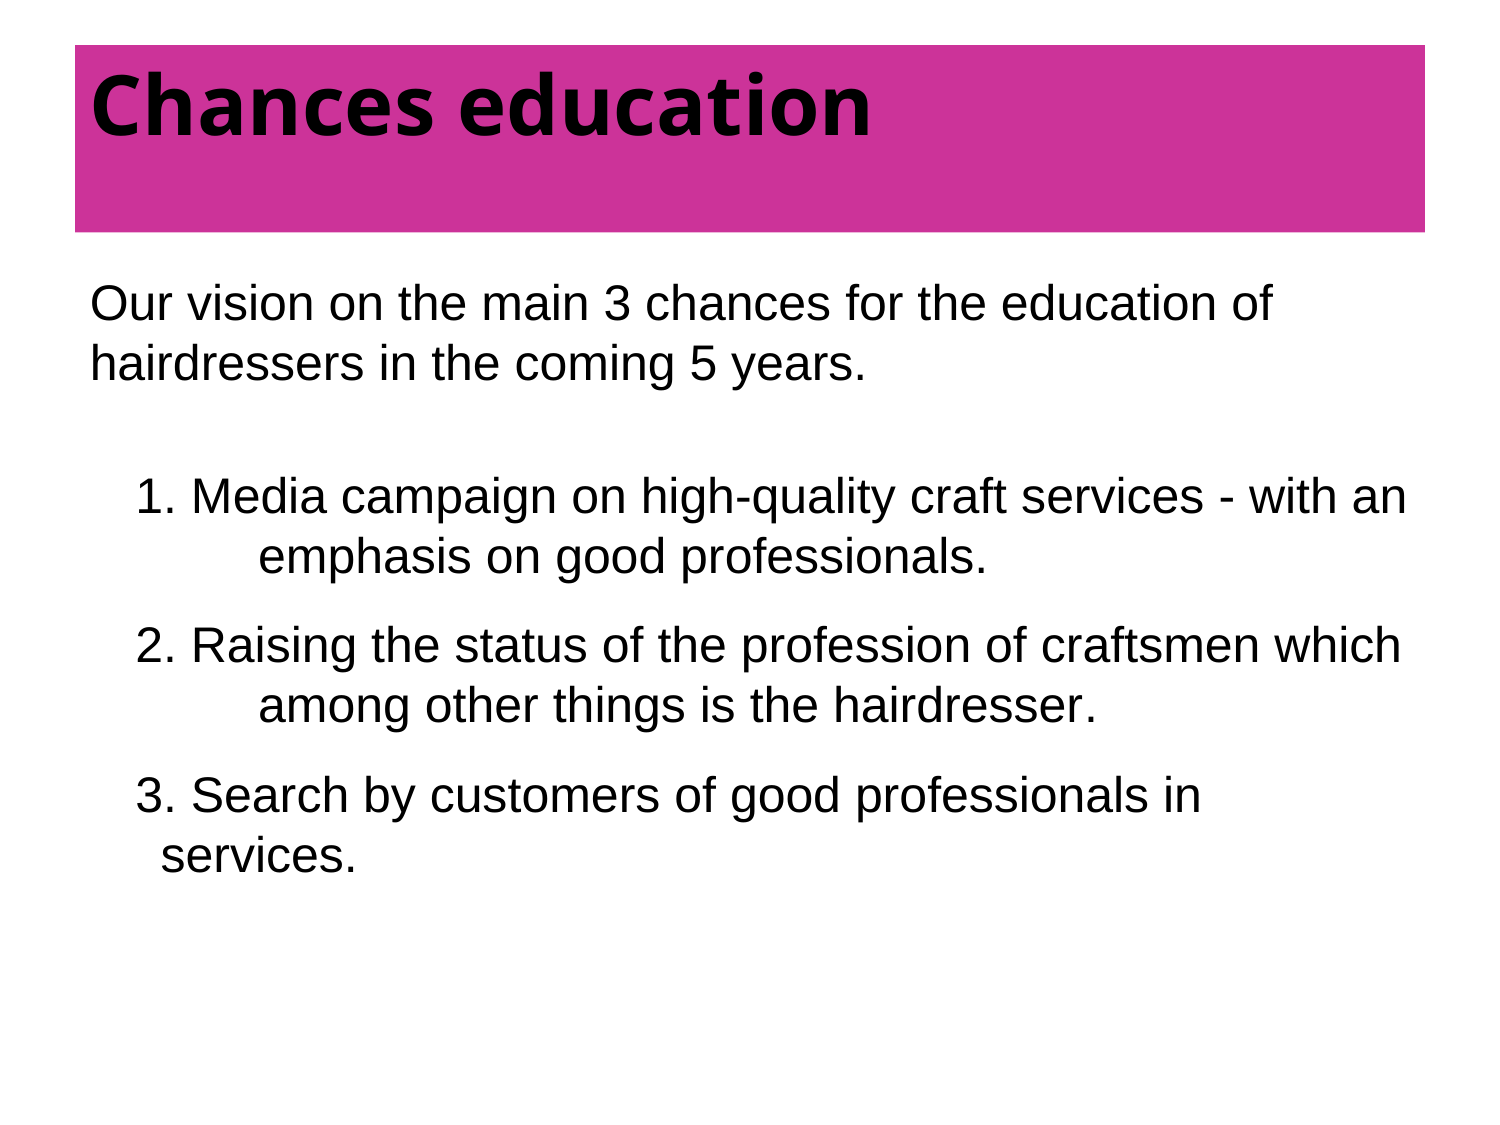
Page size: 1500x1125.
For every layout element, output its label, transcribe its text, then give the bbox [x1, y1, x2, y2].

title Chances education [75, 45, 1425, 233]
list Our vision on the main 3 chances for the education of hairdressers in the coming 5 years. 1. Media campaign on high-quality craft services - with an emphasis on good professionals. 2. Raising the status of the profession of craftsmen which among other things is the hairdresser. 3. Search by customers of good professionals in services. [75, 262, 1425, 1005]
